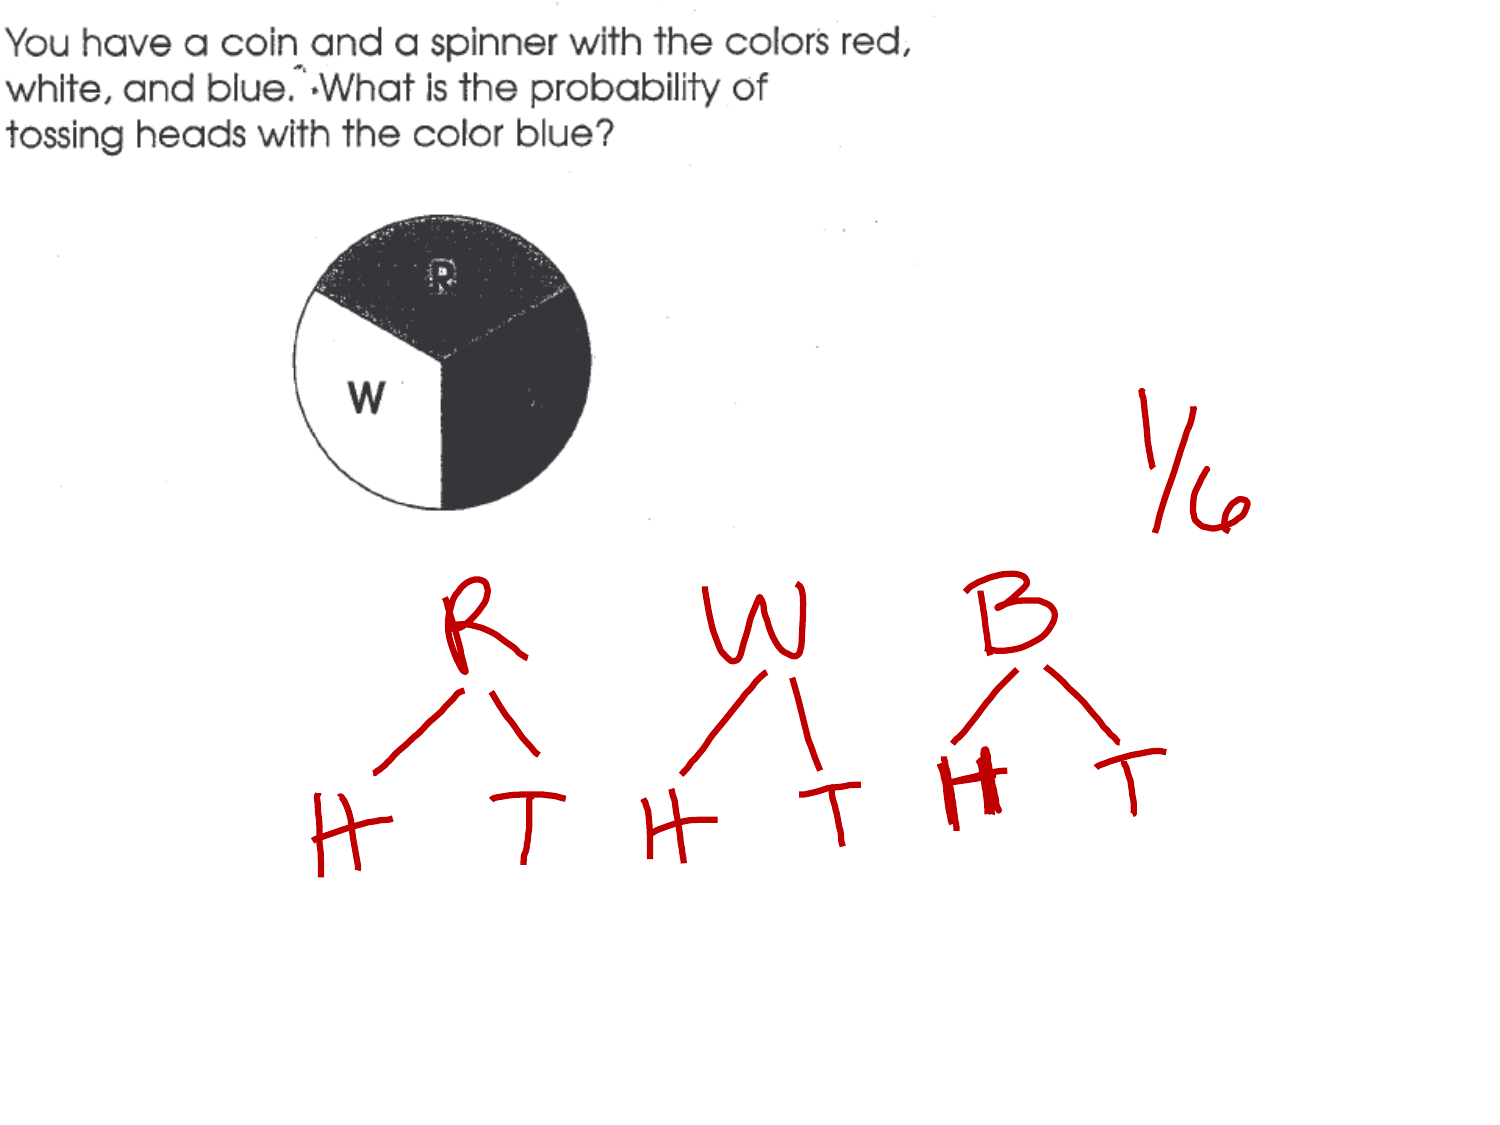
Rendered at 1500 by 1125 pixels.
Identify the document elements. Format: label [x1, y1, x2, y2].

text_box [1123, 760, 1135, 815]
text_box [964, 573, 1056, 652]
text_box [981, 778, 989, 815]
text_box [444, 578, 528, 673]
text_box [835, 783, 861, 789]
text_box [939, 763, 954, 825]
text_box [680, 671, 768, 776]
text_box [951, 668, 1018, 745]
text_box [312, 817, 393, 842]
text_box [490, 793, 566, 801]
text_box [1154, 406, 1195, 534]
text_box [830, 785, 844, 847]
text_box [991, 769, 1008, 774]
text_box [948, 783, 958, 831]
text_box [1095, 750, 1167, 769]
text_box [670, 788, 679, 822]
text_box [338, 795, 353, 827]
text_box [348, 830, 359, 871]
text_box [522, 795, 534, 865]
text_box [977, 758, 984, 773]
text_box [1044, 665, 1120, 744]
text_box [651, 819, 718, 835]
text_box [943, 756, 950, 781]
text_box [1140, 390, 1155, 469]
text_box [678, 828, 685, 864]
text_box [490, 691, 540, 756]
text_box [791, 677, 821, 771]
text_box [982, 748, 991, 775]
text_box [945, 774, 997, 784]
text_box [704, 582, 804, 662]
text_box [318, 839, 322, 878]
text_box [987, 777, 1000, 815]
picture [0, 0, 943, 540]
text_box [372, 689, 465, 775]
text_box [799, 786, 832, 796]
text_box [316, 793, 321, 837]
text_box [642, 798, 651, 860]
text_box [1192, 468, 1249, 533]
